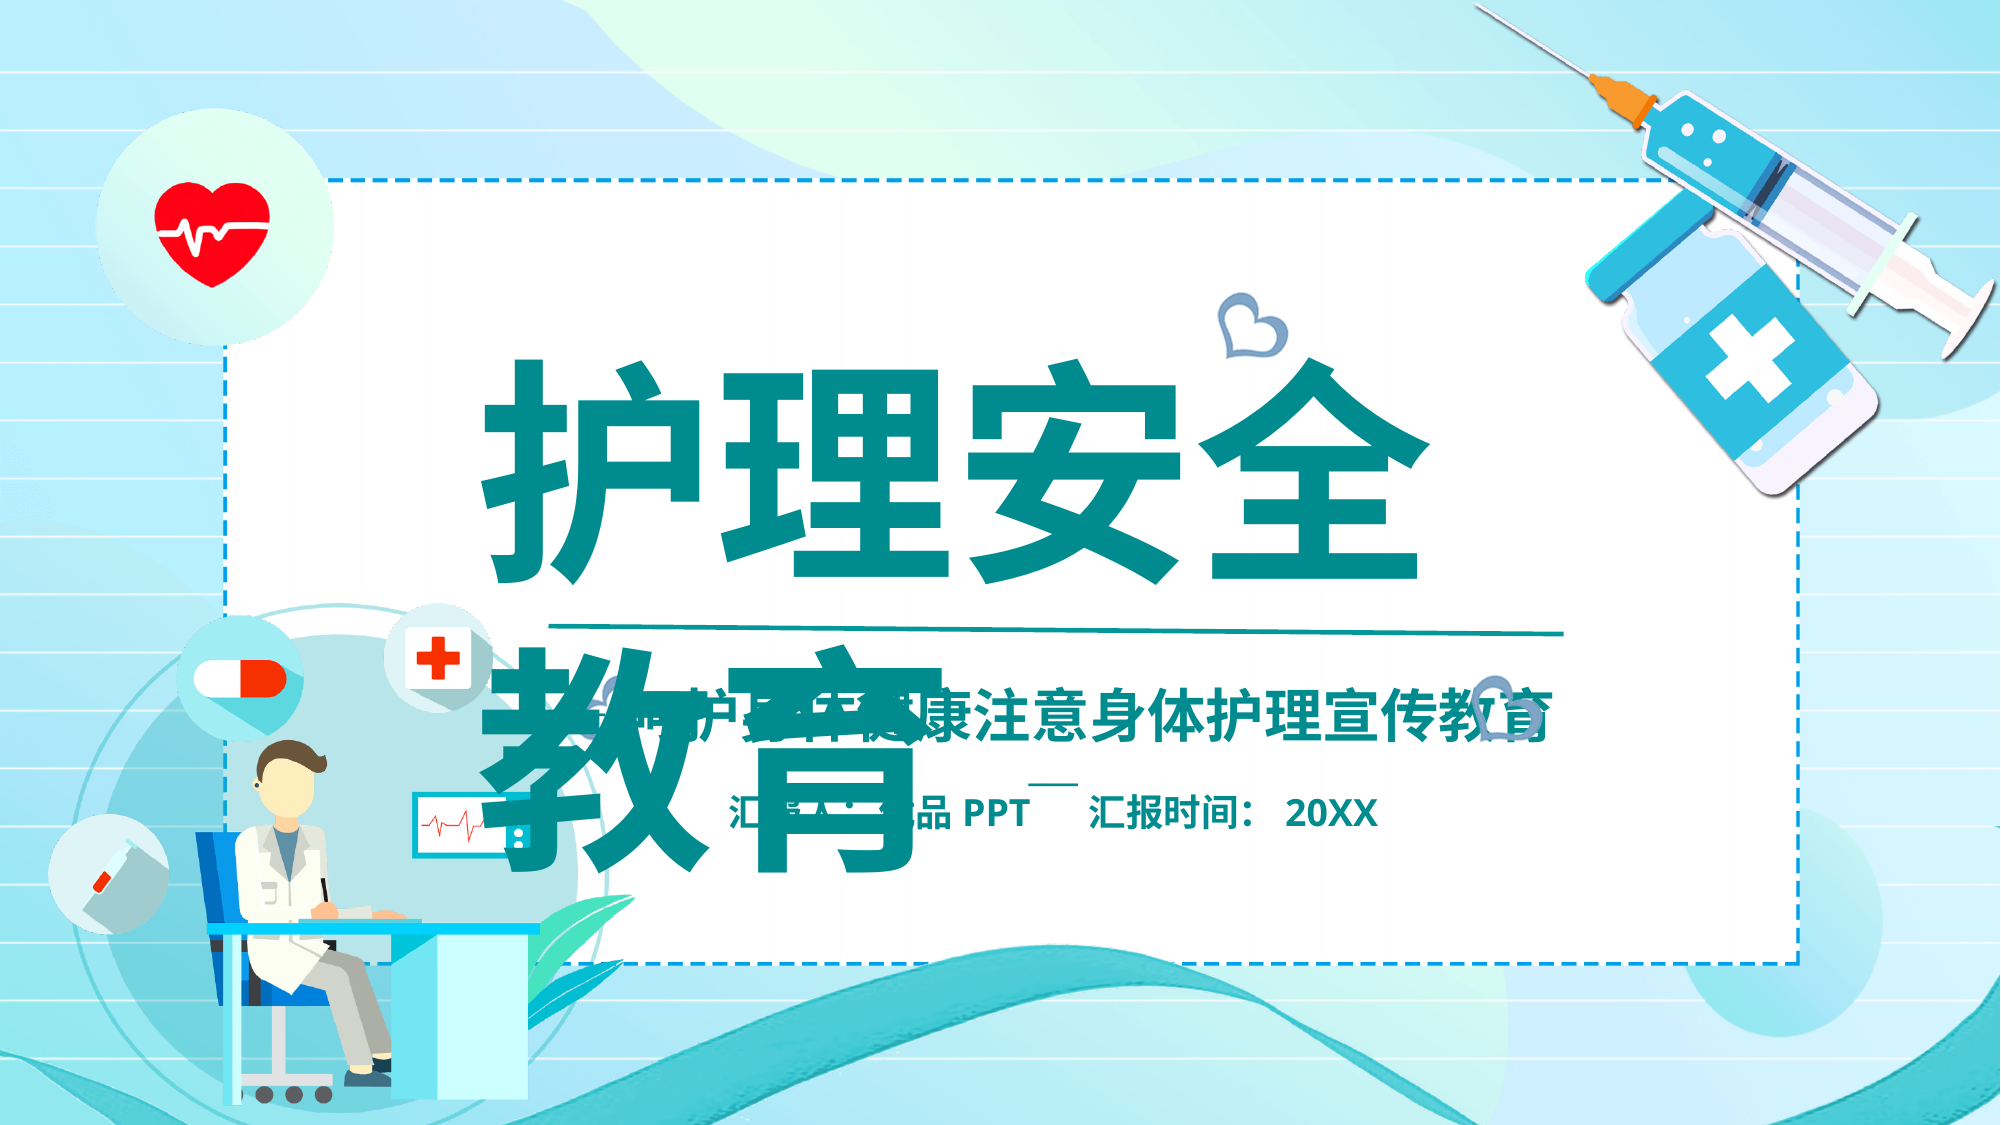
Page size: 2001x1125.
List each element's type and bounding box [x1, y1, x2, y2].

text_box [514, 671, 1592, 758]
picture [0, 0, 2000, 1125]
text_box [460, 292, 1627, 635]
